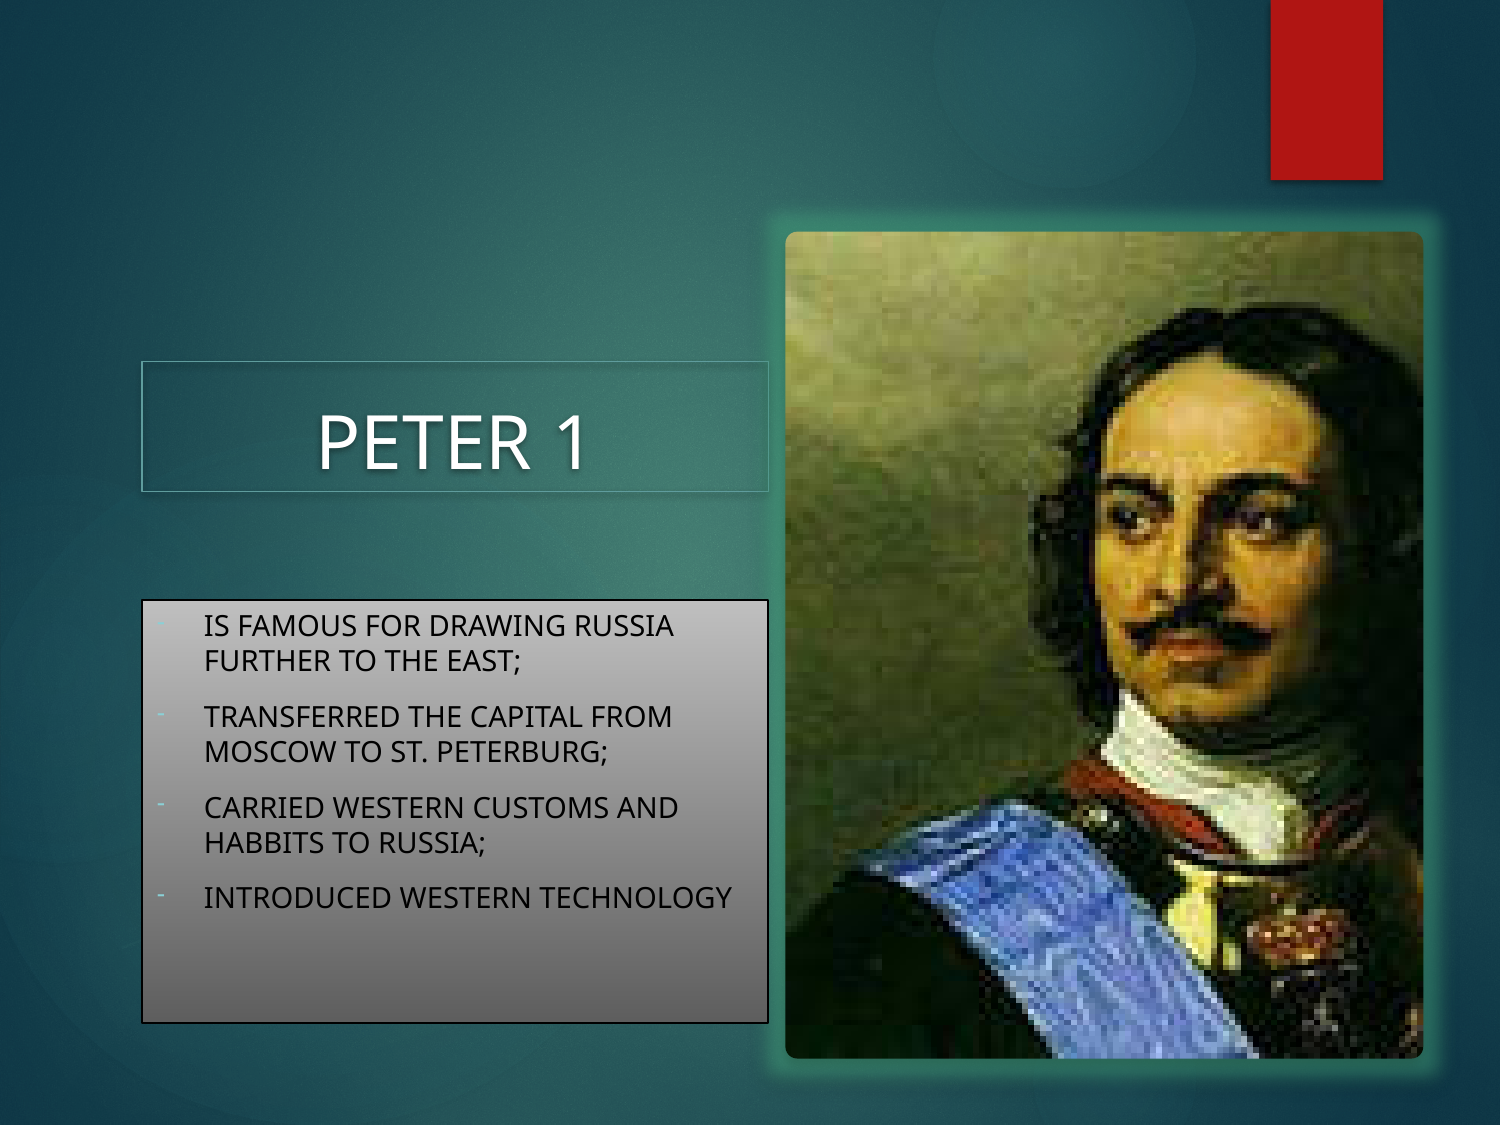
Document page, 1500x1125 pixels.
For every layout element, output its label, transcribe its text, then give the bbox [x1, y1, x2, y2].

picture [785, 231, 1424, 1059]
title PETER 1 [141, 361, 752, 492]
list IS FAMOUS FOR DRAWING RUSSIA FURTHER TO THE EAST; TRANSFERRED THE CAPITAL FROM MOSCOW TO ST. PETERBURG; CARRIED WESTERN CUSTOMS AND HABBITS TO RUSSIA; INTRODUCED WESTERN TECHNOLOGY [141, 599, 769, 1024]
